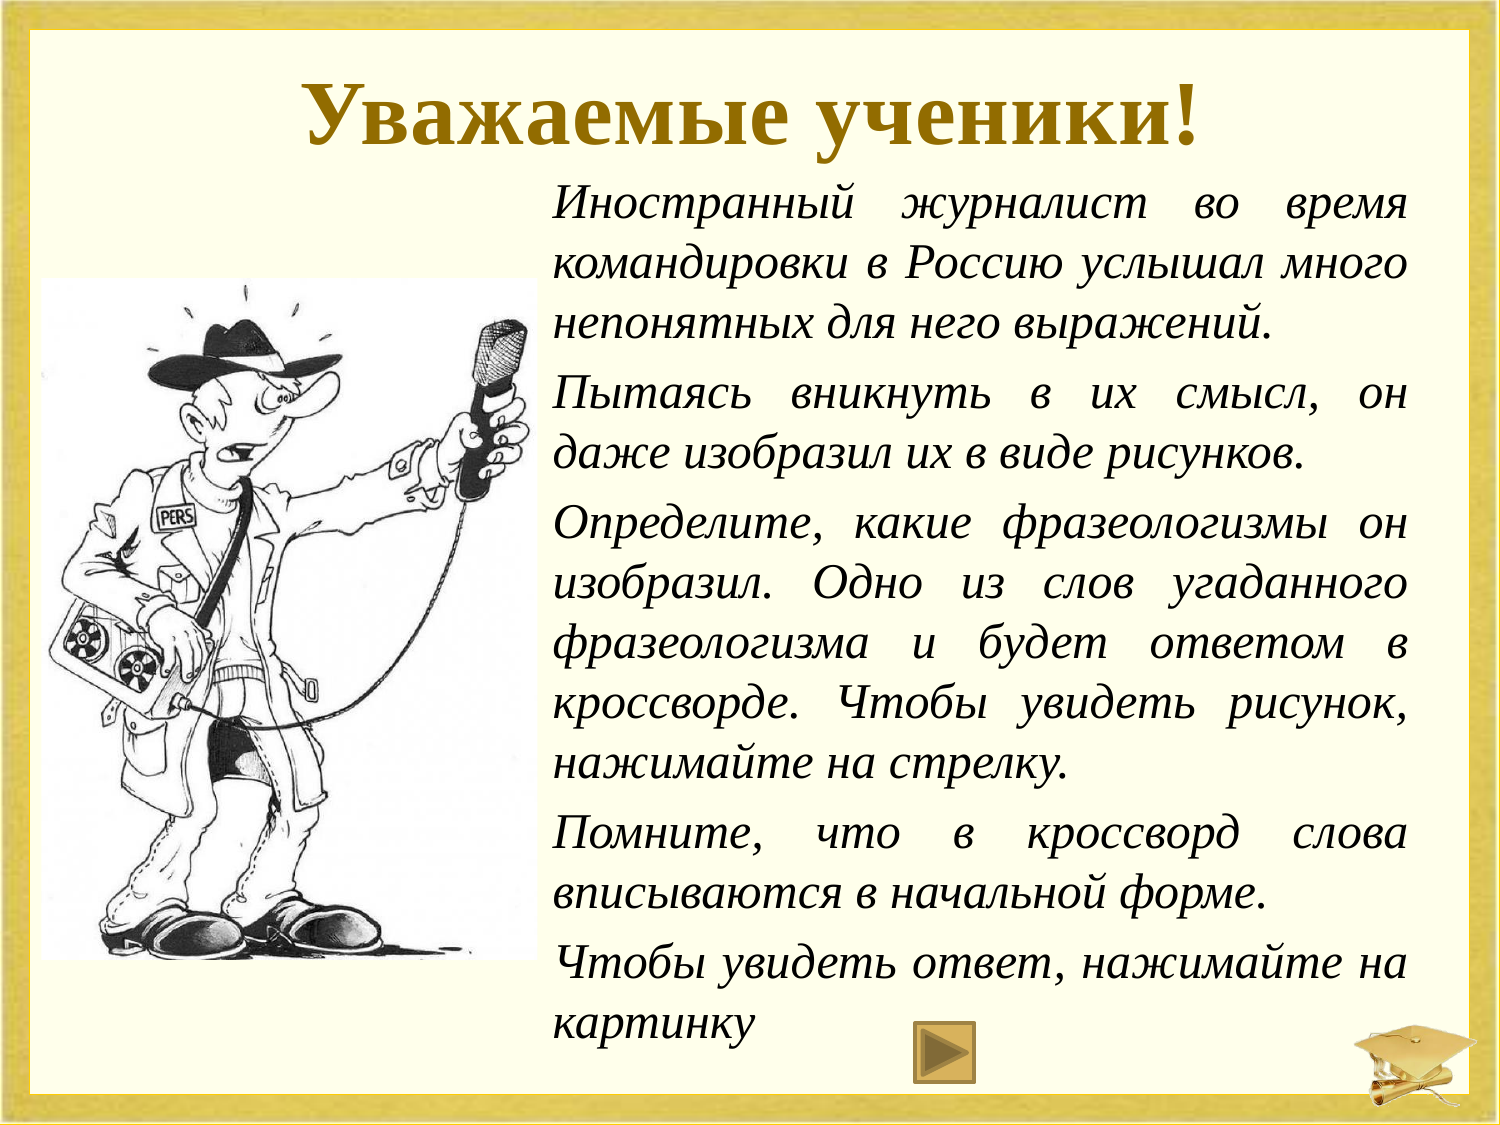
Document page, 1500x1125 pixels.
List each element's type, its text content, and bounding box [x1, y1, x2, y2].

text_box [913, 1021, 976, 1084]
list Иностранный журналист во время командировки в Россию услышал много непонятных для него выражений. Пытаясь вникнуть в их смысл, он даже изобразил их в виде рисунков. Определите, какие фразеологизмы он изобразил. Одно из слов угаданного фразеологизма и будет ответом в кроссворде. Чтобы увидеть рисунок, нажимайте на стрелку. Помните, что в кроссворд слова вписываются в начальной форме. Чтобы увидеть ответ, нажимайте на картинку [537, 160, 1424, 904]
picture [0, 0, 1499, 1125]
title Уважаемые ученики! [76, 30, 1427, 186]
